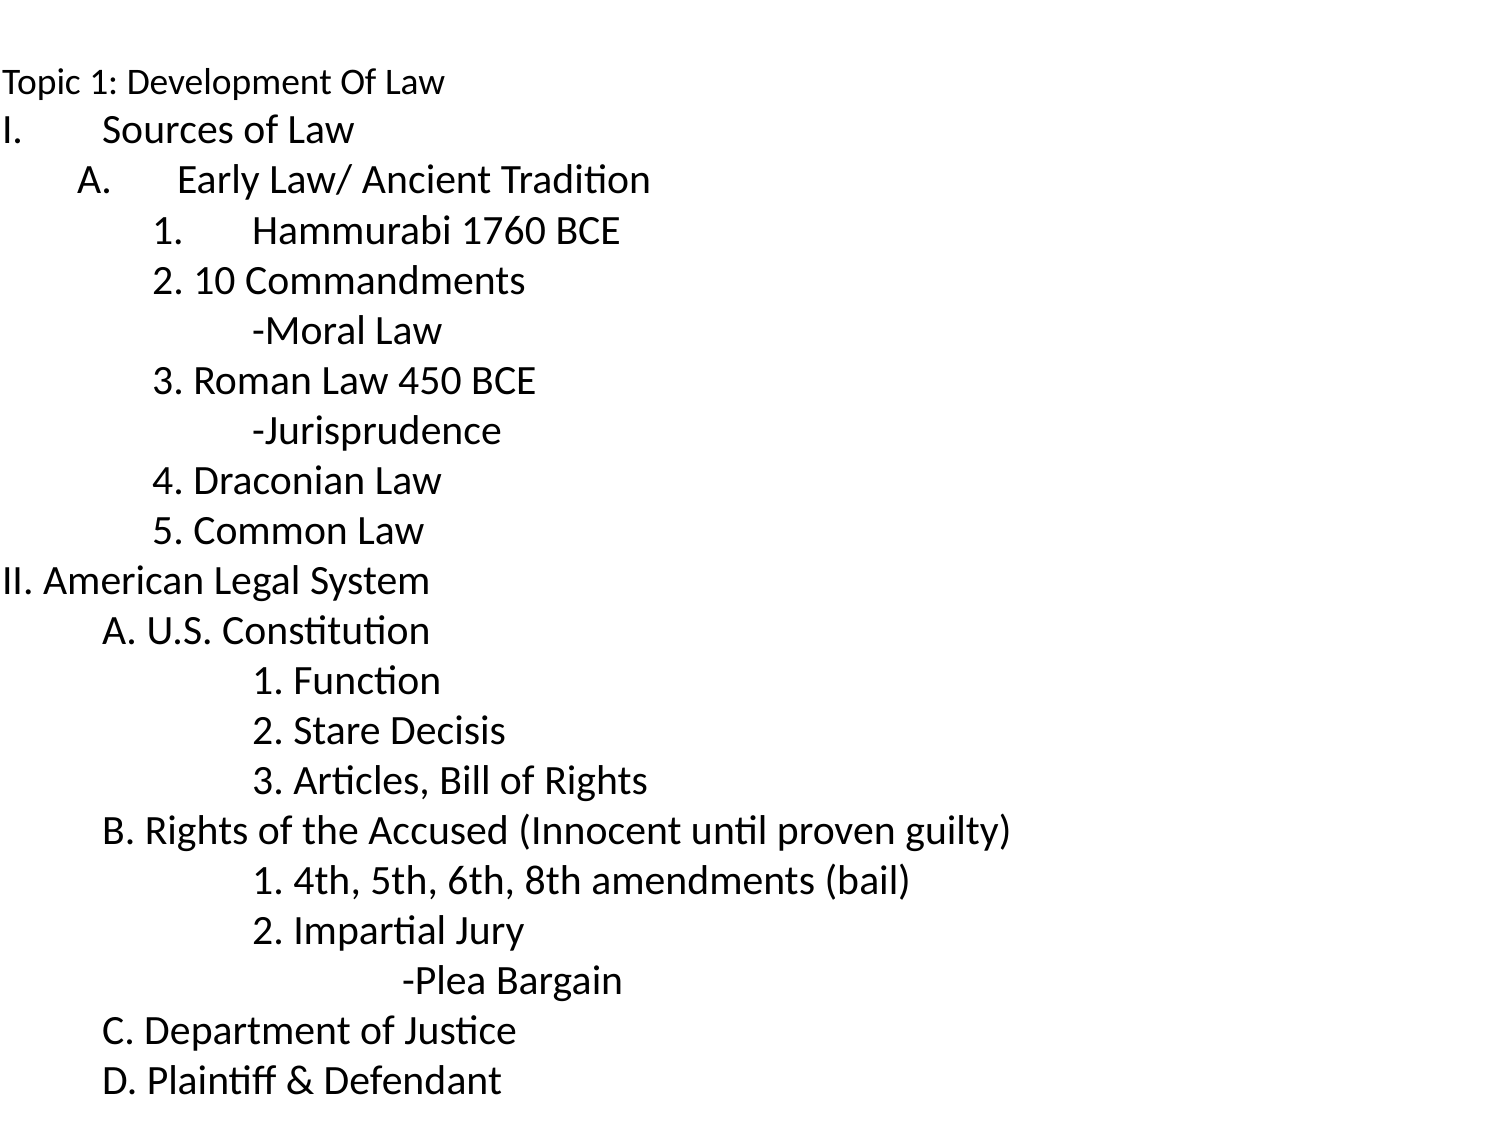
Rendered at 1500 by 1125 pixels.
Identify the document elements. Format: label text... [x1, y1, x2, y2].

text_box Topic 1: Development Of Law Sources of Law Early Law/ Ancient Tradition Hammurabi 1760 BCE 2. 10 Commandments -Moral Law 3. Roman Law 450 BCE -Jurisprudence 4. Draconian Law 5. Common Law II. American Legal System A. U.S. Constitution 1. Function 2. Stare Decisis 3. Articles, Bill of Rights B. Rights of the Accused (Innocent until proven guilty) 1. 4th, 5th, 6th, 8th amendments (bail) 2. Impartial Jury -Plea Bargain C. Department of Justice D. Plaintiff & Defendant [0, 49, 1227, 1125]
